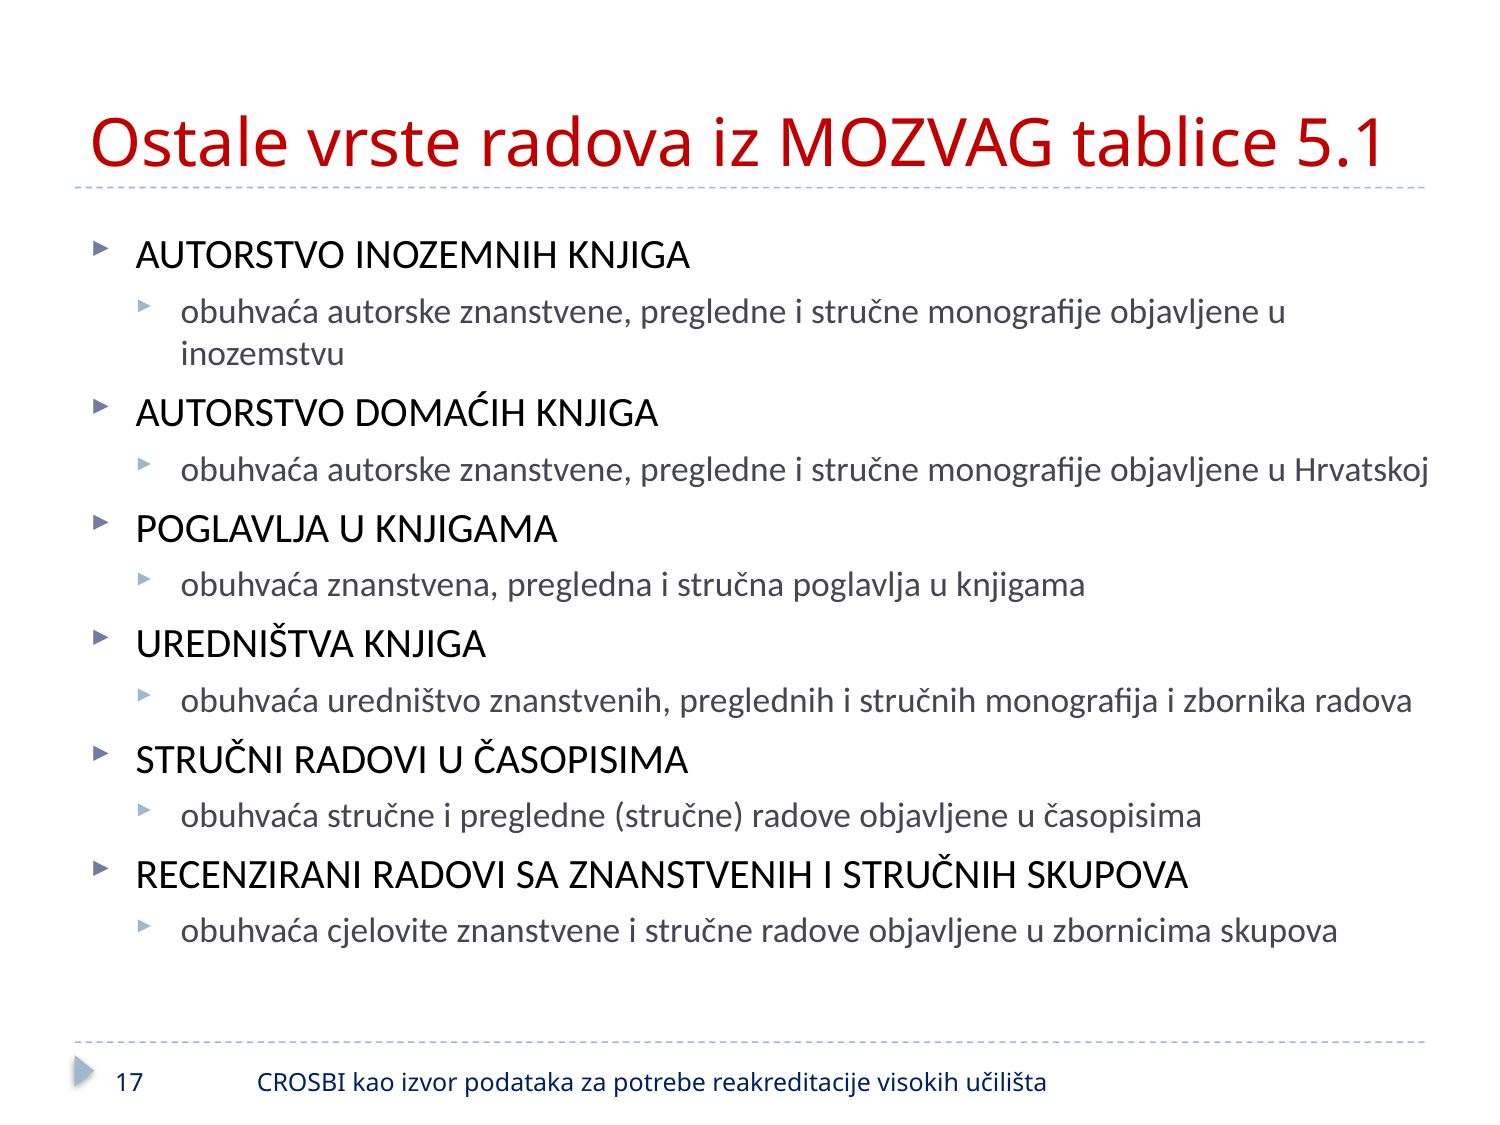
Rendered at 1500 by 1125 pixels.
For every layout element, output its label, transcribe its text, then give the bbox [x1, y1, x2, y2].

title Ostale vrste radova iz MOZVAG tablice 5.1 [75, 24, 1425, 188]
list AUTORSTVO INOZEMNIH KNJIGA obuhvaća autorske znanstvene, pregledne i stručne monografije objavljene u inozemstvu AUTORSTVO DOMAĆIH KNJIGA obuhvaća autorske znanstvene, pregledne i stručne monografije objavljene u Hrvatskoj POGLAVLJA U KNJIGAMA obuhvaća znanstvena, pregledna i stručna poglavlja u knjigama UREDNIŠTVA KNJIGA obuhvaća uredništvo znanstvenih, preglednih i stručnih monografija i zbornika radova STRUČNI RADOVI U ČASOPISIMA obuhvaća stručne i pregledne (stručne) radove objavljene u časopisima RECENZIRANI RADOVI SA ZNANSTVENIH I STRUČNIH SKUPOVA obuhvaća cjelovite znanstvene i stručne radove objavljene u zbornicima skupova [75, 219, 1460, 1033]
slide_number 17 [100, 1058, 207, 1119]
footer CROSBI kao izvor podataka za potrebe reakreditacije visokih učilišta [242, 1058, 1164, 1119]
